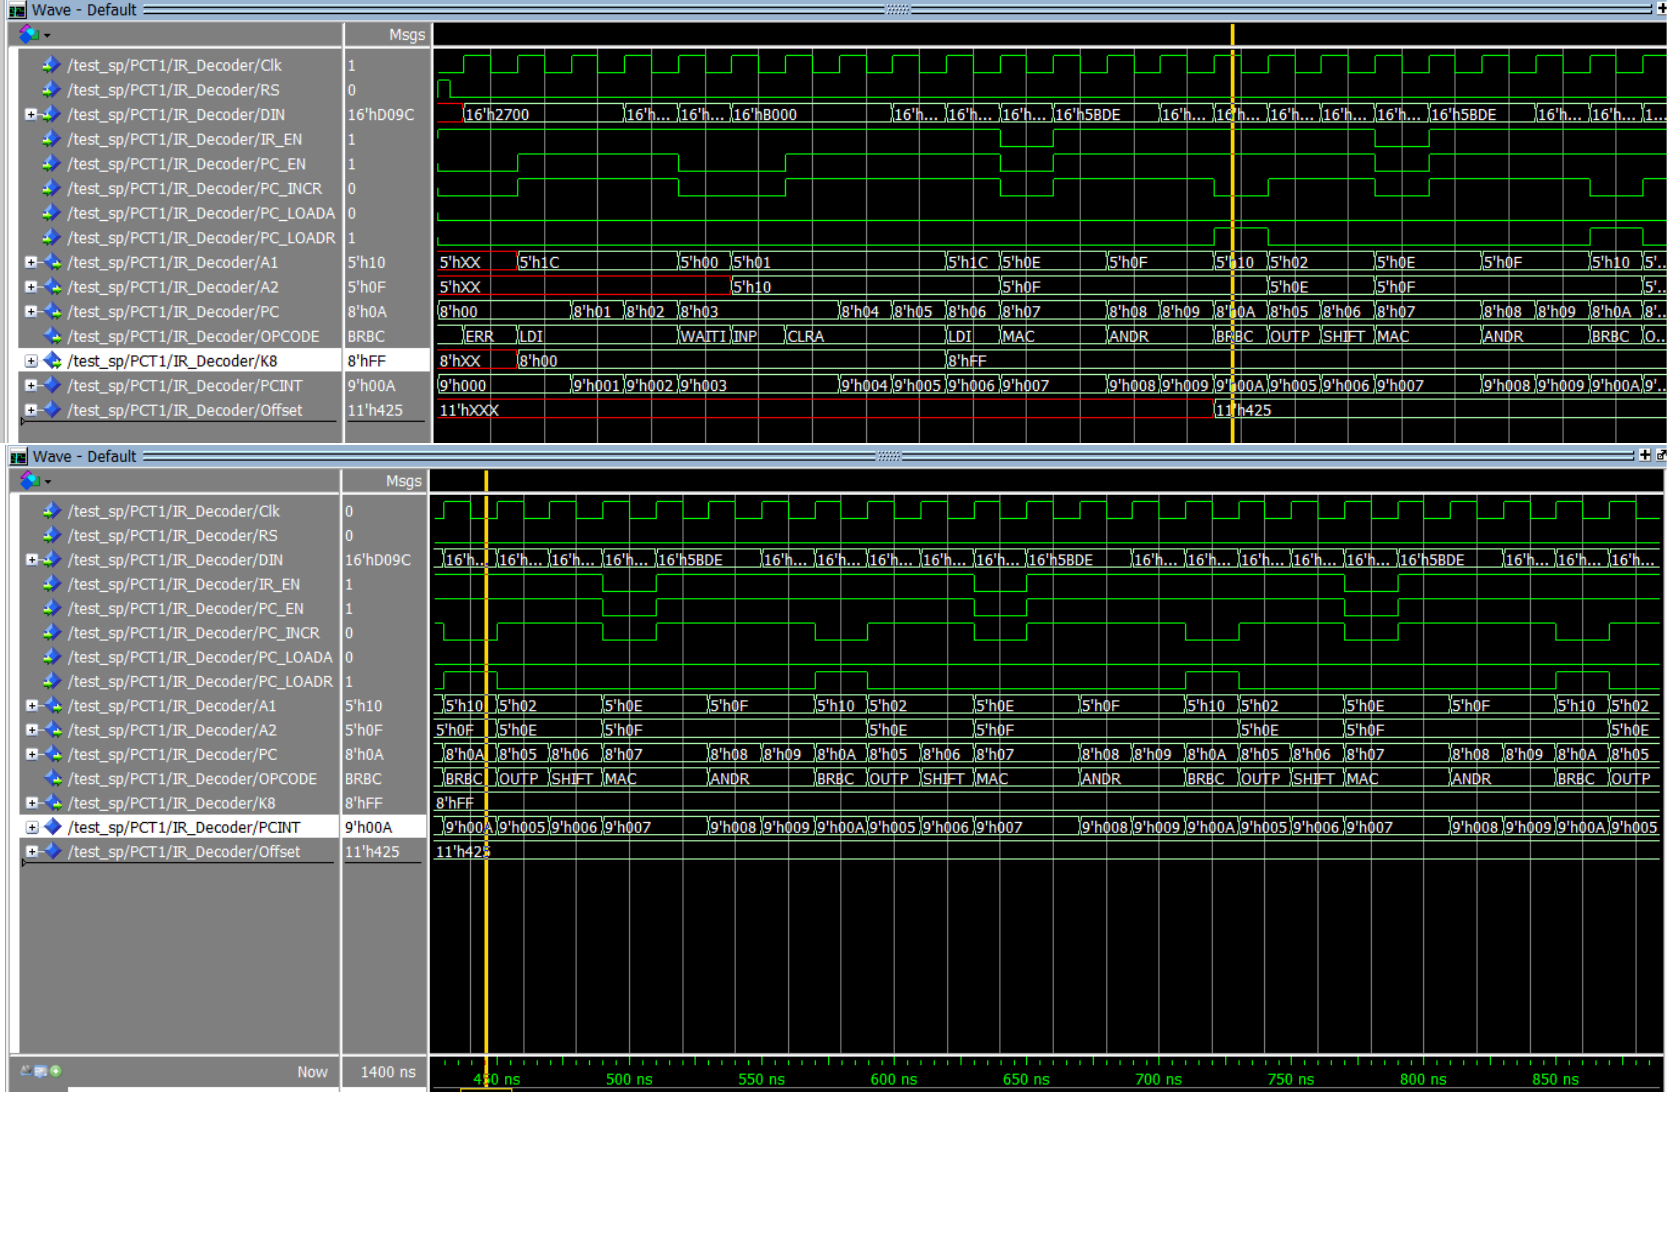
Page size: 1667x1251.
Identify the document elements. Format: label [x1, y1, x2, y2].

text_box [0, 0, 1667, 1092]
